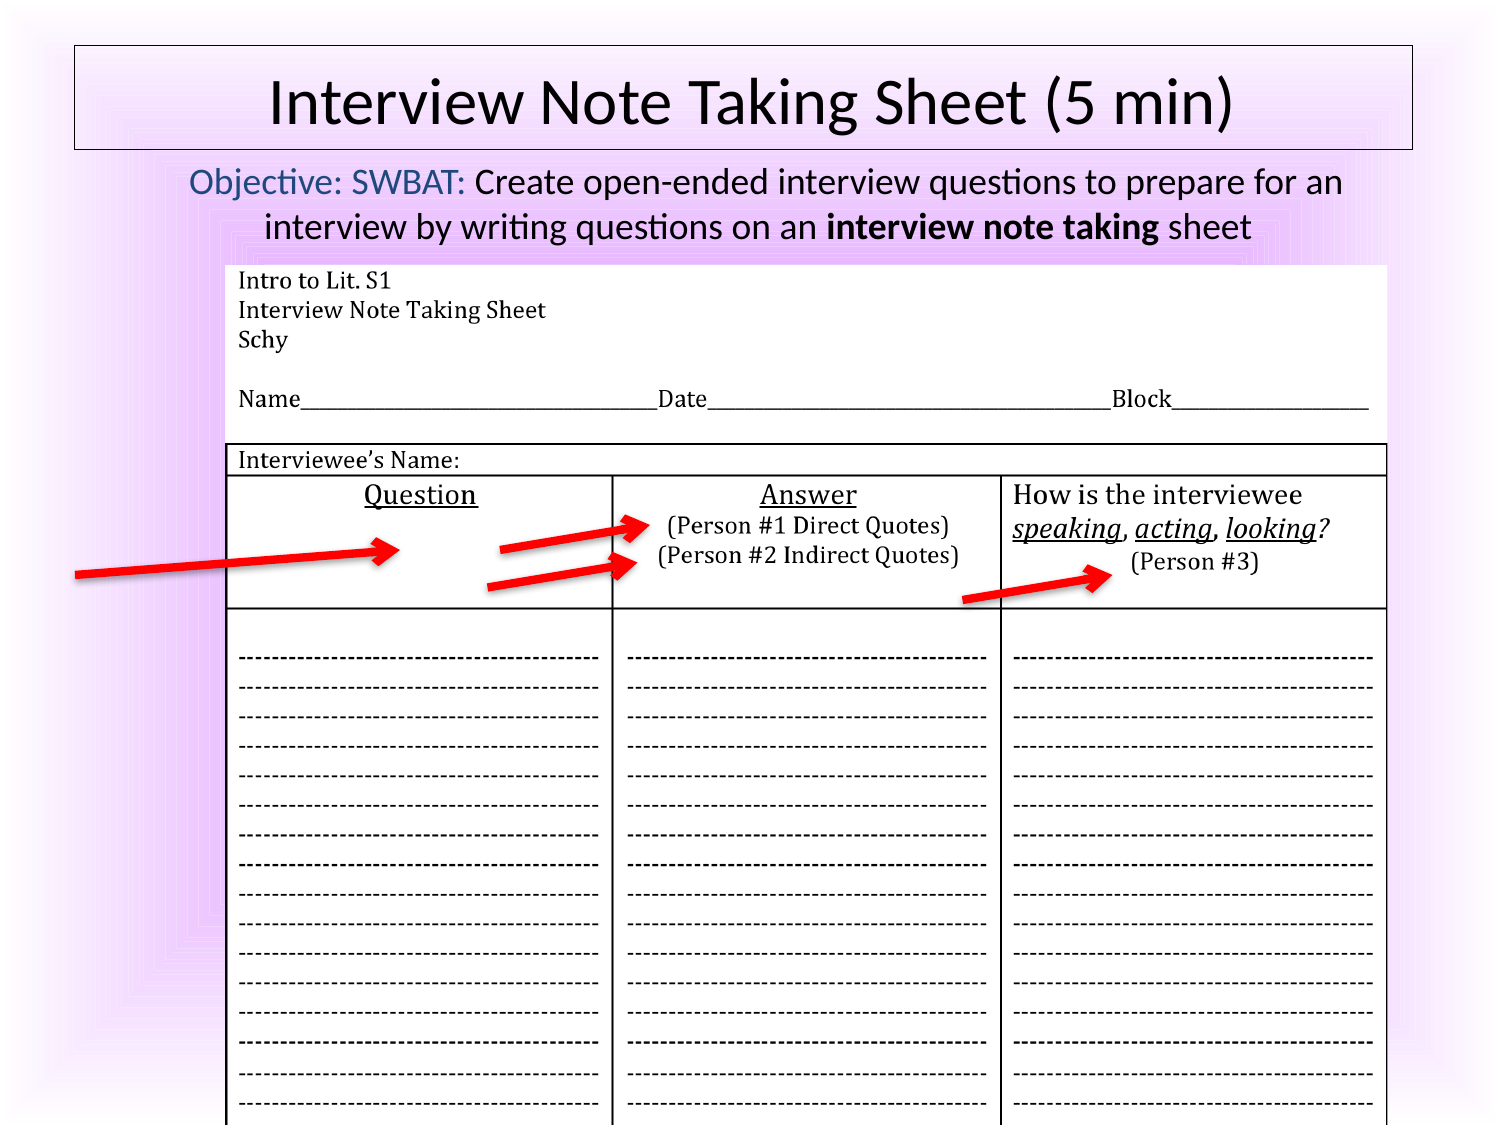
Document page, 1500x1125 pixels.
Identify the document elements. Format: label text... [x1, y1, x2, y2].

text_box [962, 574, 1113, 601]
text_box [487, 562, 638, 588]
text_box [224, 265, 1388, 1125]
text_box Objective: SWBAT: Create open-ended interview questions to prepare for an interview by writing questions on an interview note taking sheet [70, 149, 1413, 300]
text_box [499, 524, 651, 551]
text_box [74, 549, 401, 576]
text_box Interview Note Taking Sheet (5 min) [74, 45, 1413, 149]
